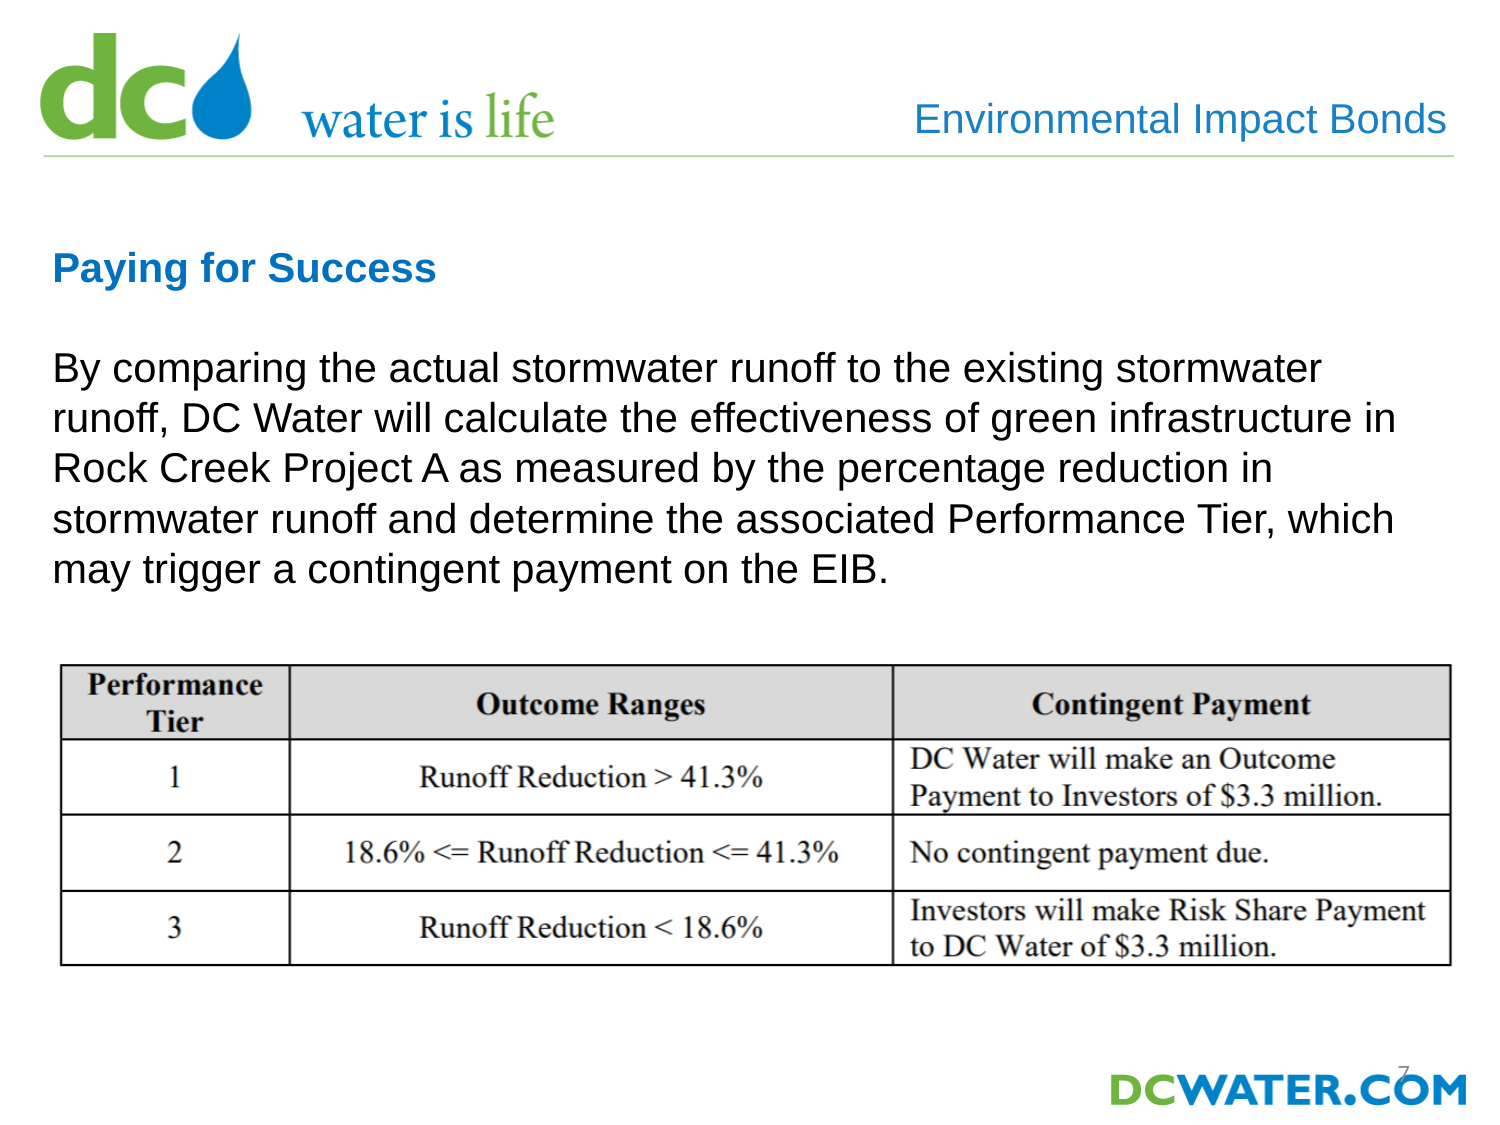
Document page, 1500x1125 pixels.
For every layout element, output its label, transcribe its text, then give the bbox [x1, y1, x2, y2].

text_box Environmental Impact Bonds [637, 84, 1463, 150]
text_box Paying for Success By comparing the actual stormwater runoff to the existing stormwater runoff, DC Water will calculate the effectiveness of green infrastructure in Rock Creek Project A as measured by the percentage reduction in stormwater runoff and determine the associated Performance Tier, which may trigger a contingent payment on the EIB. [37, 233, 1450, 599]
picture [0, 0, 1500, 1125]
slide_number 7 [1074, 1042, 1425, 1103]
